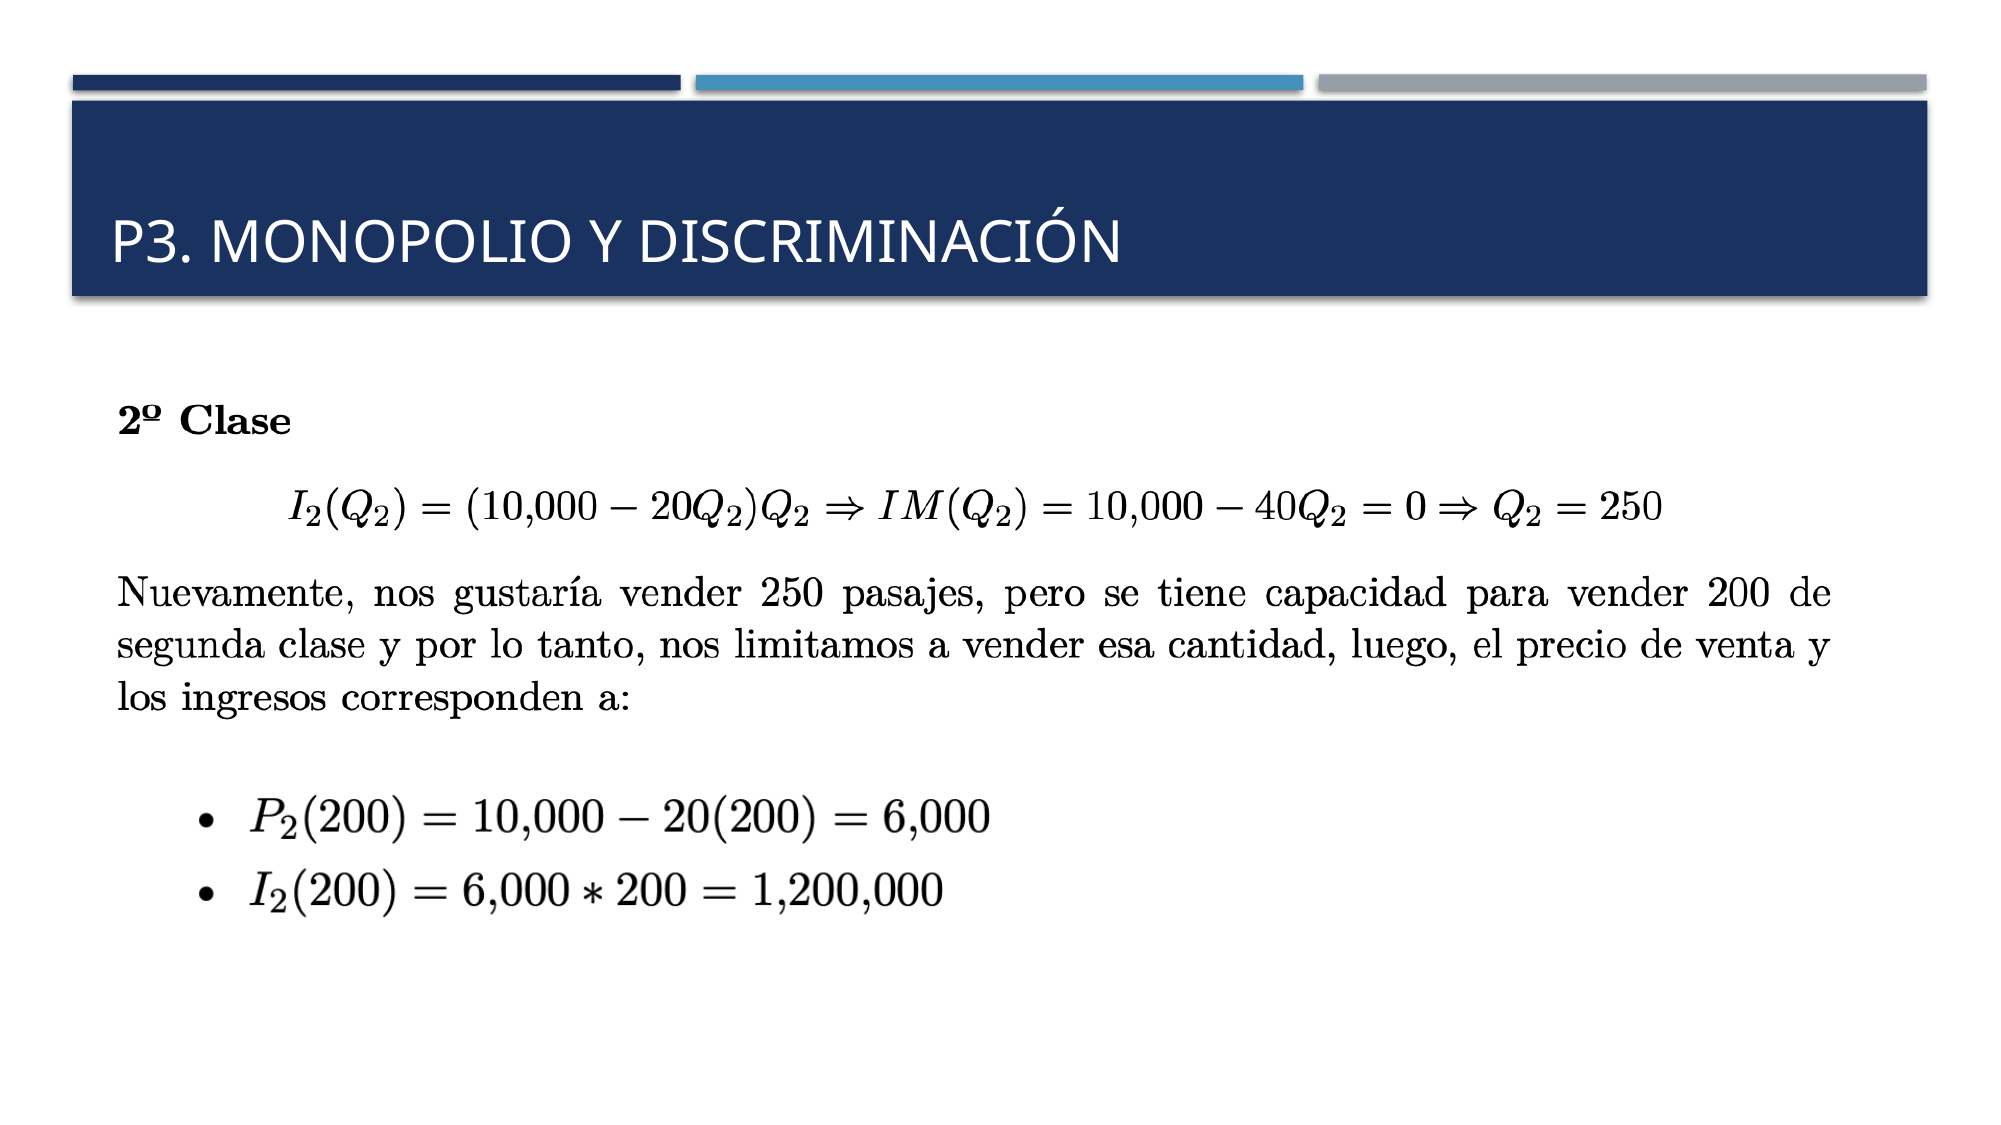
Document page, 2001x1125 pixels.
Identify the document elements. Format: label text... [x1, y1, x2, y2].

picture [146, 756, 1062, 945]
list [68, 367, 1880, 783]
title P3. monopolio y discriminación [95, 115, 1905, 282]
